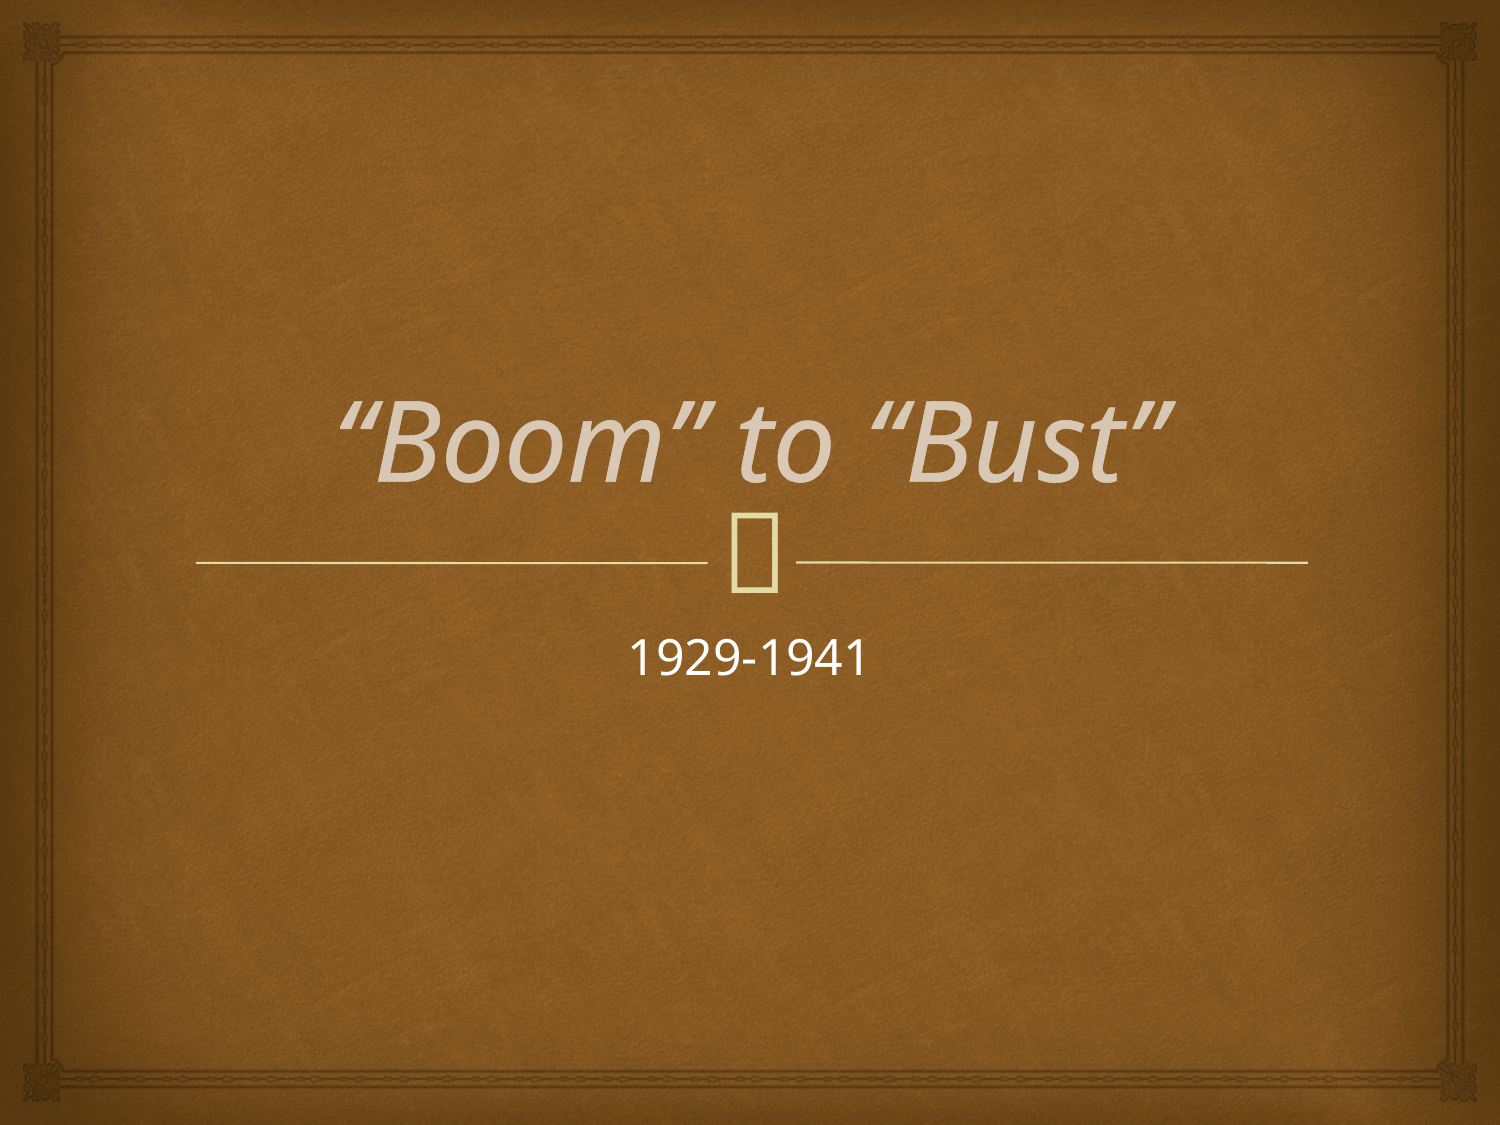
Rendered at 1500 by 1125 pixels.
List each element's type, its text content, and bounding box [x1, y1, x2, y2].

subtitle 1929-1941 [225, 618, 1275, 906]
title “Boom” to “Bust” [194, 227, 1306, 512]
picture [0, 0, 1500, 1125]
